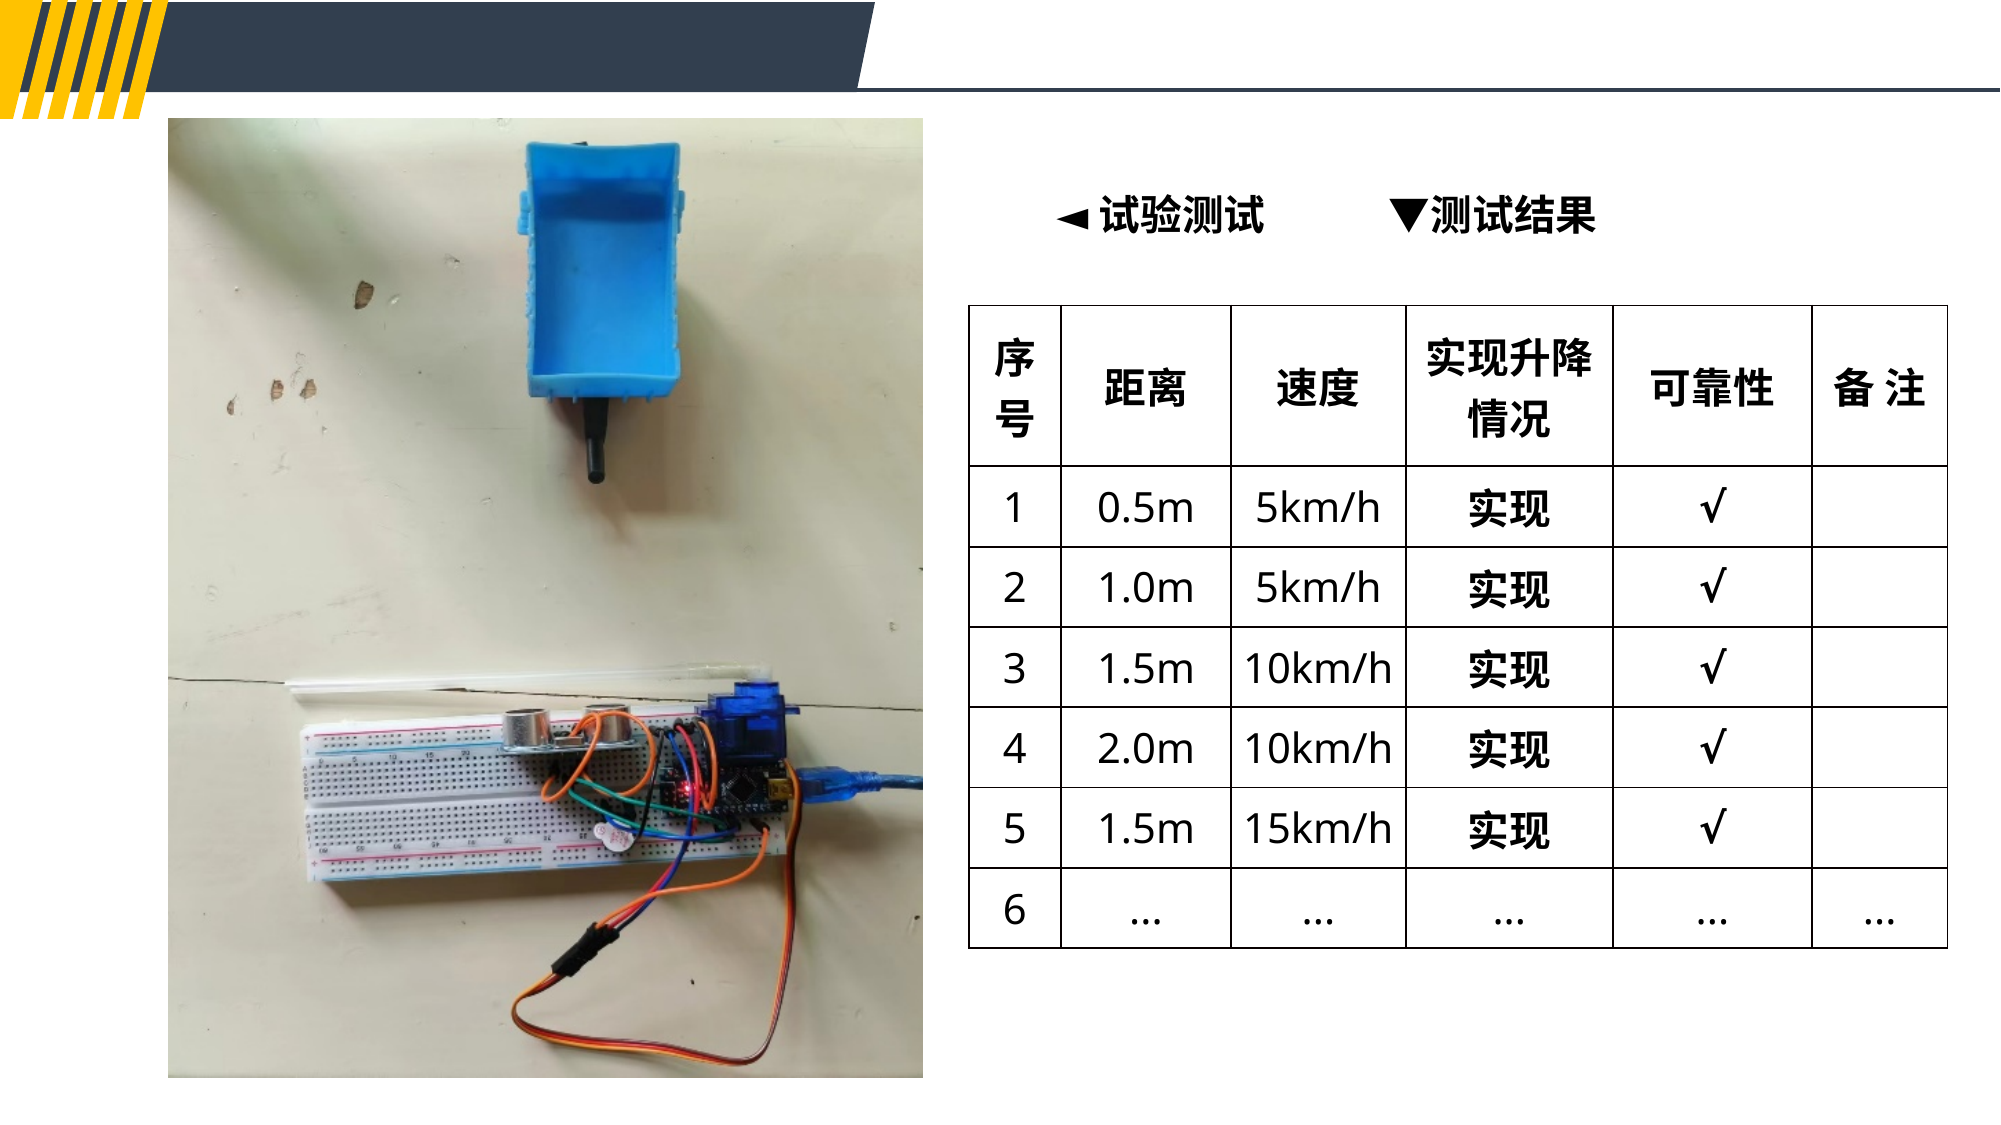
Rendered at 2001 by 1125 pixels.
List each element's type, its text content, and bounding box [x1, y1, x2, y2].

table_cell √ [1614, 708, 1811, 787]
table_header 距离 [1062, 306, 1230, 465]
table_header 可靠性 [1614, 306, 1811, 465]
table_cell ... [1813, 869, 1947, 947]
table_cell √ [1614, 467, 1811, 546]
table_cell ... [1232, 869, 1405, 947]
table_cell 1 [970, 467, 1060, 546]
table_header 实现升降情况 [1407, 306, 1612, 465]
table_cell 5km/h [1232, 548, 1405, 626]
table_cell 实现 [1407, 548, 1612, 626]
table_cell √ [1614, 788, 1811, 867]
table_header 速度 [1232, 306, 1405, 465]
picture [168, 118, 923, 1079]
table_cell 6 [970, 869, 1060, 947]
table_cell 10km/h [1232, 628, 1405, 706]
table_cell [1813, 467, 1947, 546]
table_cell 2 [970, 548, 1060, 626]
table_cell 0.5m [1062, 467, 1230, 546]
table_cell 实现 [1407, 788, 1612, 867]
table_cell 1.5m [1062, 788, 1230, 867]
table_cell 实现 [1407, 628, 1612, 706]
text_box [0, 0, 169, 119]
table_cell 实现 [1407, 708, 1612, 787]
table_cell 1.0m [1062, 548, 1230, 626]
table_cell [1813, 708, 1947, 787]
table_cell 4 [970, 708, 1060, 787]
table_cell [1813, 548, 1947, 626]
table_cell ... [1614, 869, 1811, 947]
table_cell 1.5m [1062, 628, 1230, 706]
table_cell [1813, 788, 1947, 867]
table_cell 5km/h [1232, 467, 1405, 546]
table_header 备 注 [1813, 306, 1947, 465]
table_cell √ [1614, 628, 1811, 706]
table_cell ... [1062, 869, 1230, 947]
table_cell 15km/h [1232, 788, 1405, 867]
table_cell 10km/h [1232, 708, 1405, 787]
table_cell 2.0m [1062, 708, 1230, 787]
table_cell 5 [970, 788, 1060, 867]
table_cell [1813, 628, 1947, 706]
text_box ◄试验测试 ▼测试结果 [1041, 181, 1876, 246]
table_cell ... [1407, 869, 1612, 947]
table_cell 实现 [1407, 467, 1612, 546]
text_box [169, 0, 877, 88]
table_cell √ [1614, 548, 1811, 626]
table_header 序号 [970, 306, 1060, 465]
table_cell 3 [970, 628, 1060, 706]
